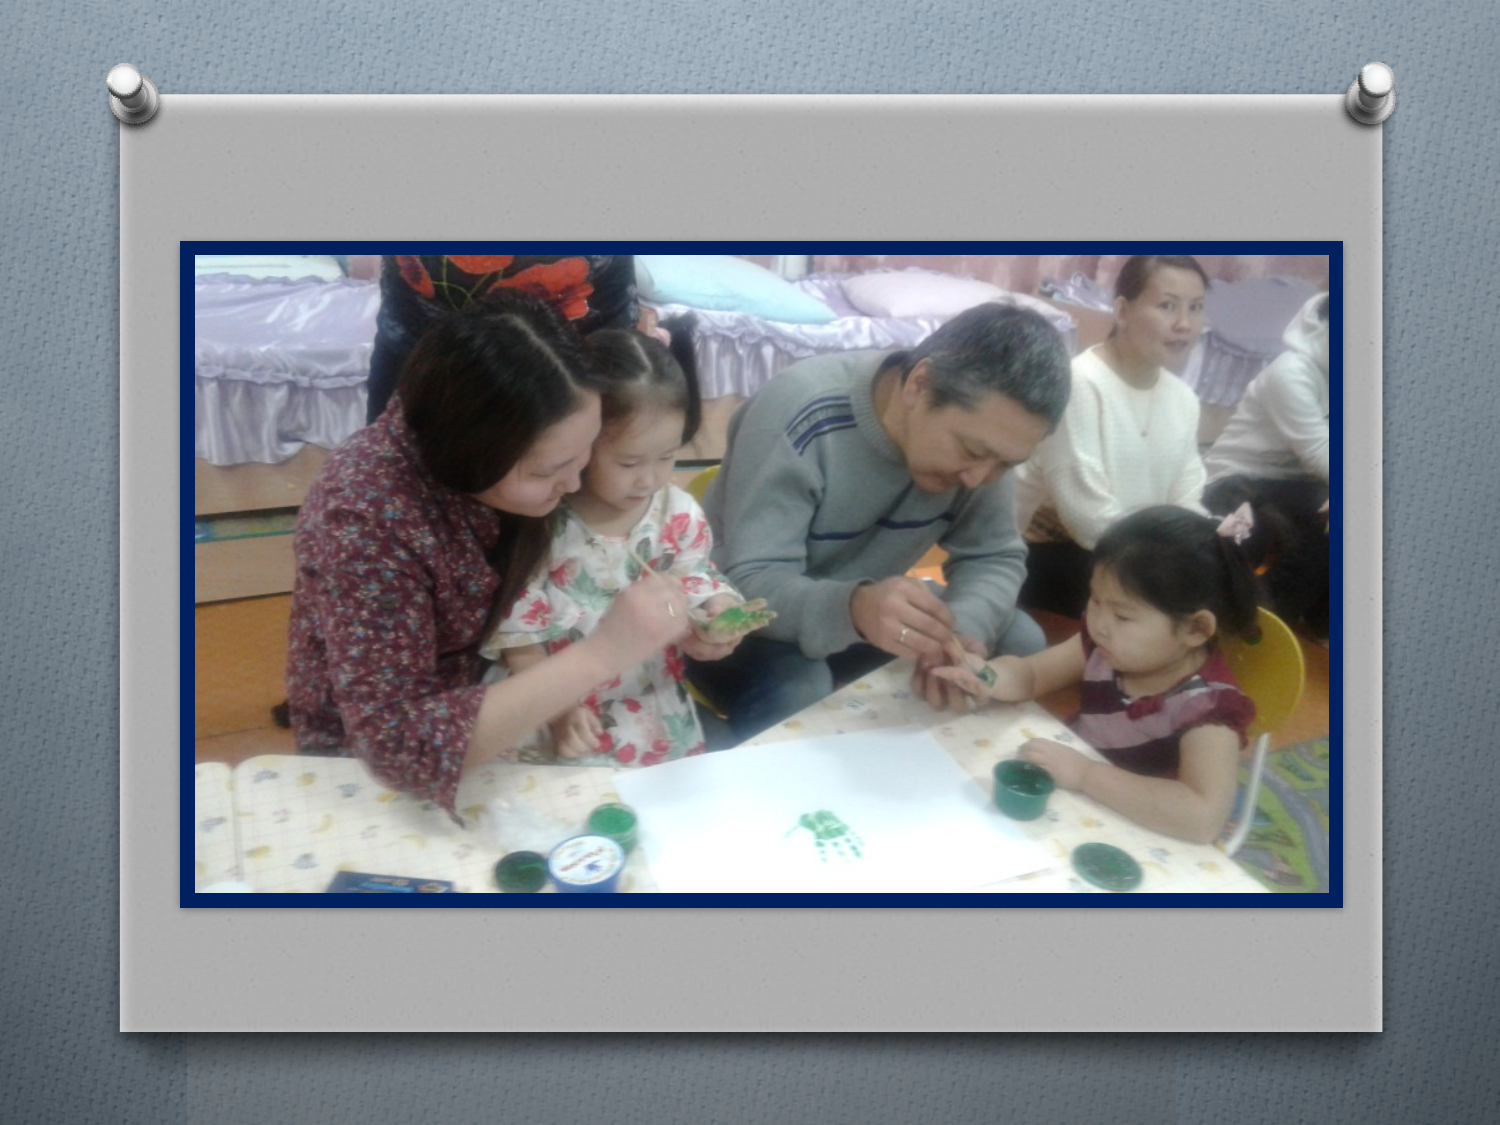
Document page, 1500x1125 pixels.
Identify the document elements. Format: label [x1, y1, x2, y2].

picture [1317, 35, 1439, 156]
picture [194, 255, 1329, 894]
picture [75, 29, 198, 153]
